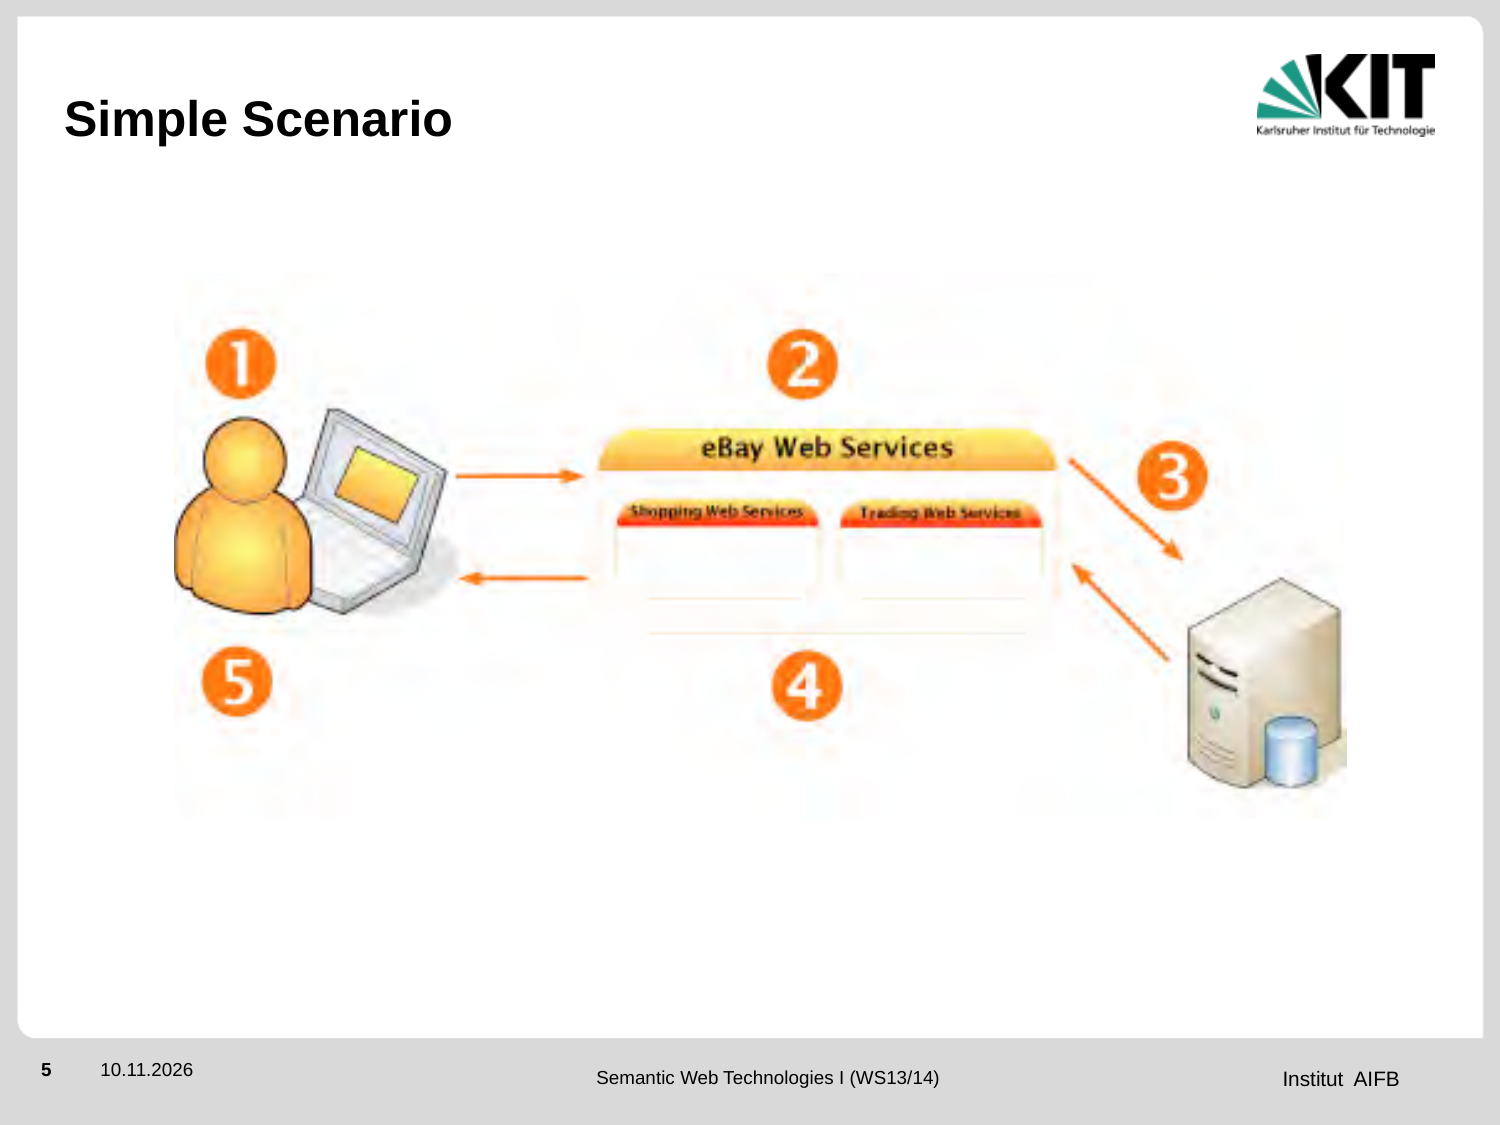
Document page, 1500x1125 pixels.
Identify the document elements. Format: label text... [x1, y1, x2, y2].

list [174, 262, 1347, 830]
title Simple Scenario [64, 54, 1198, 147]
picture [0, 0, 1500, 1125]
